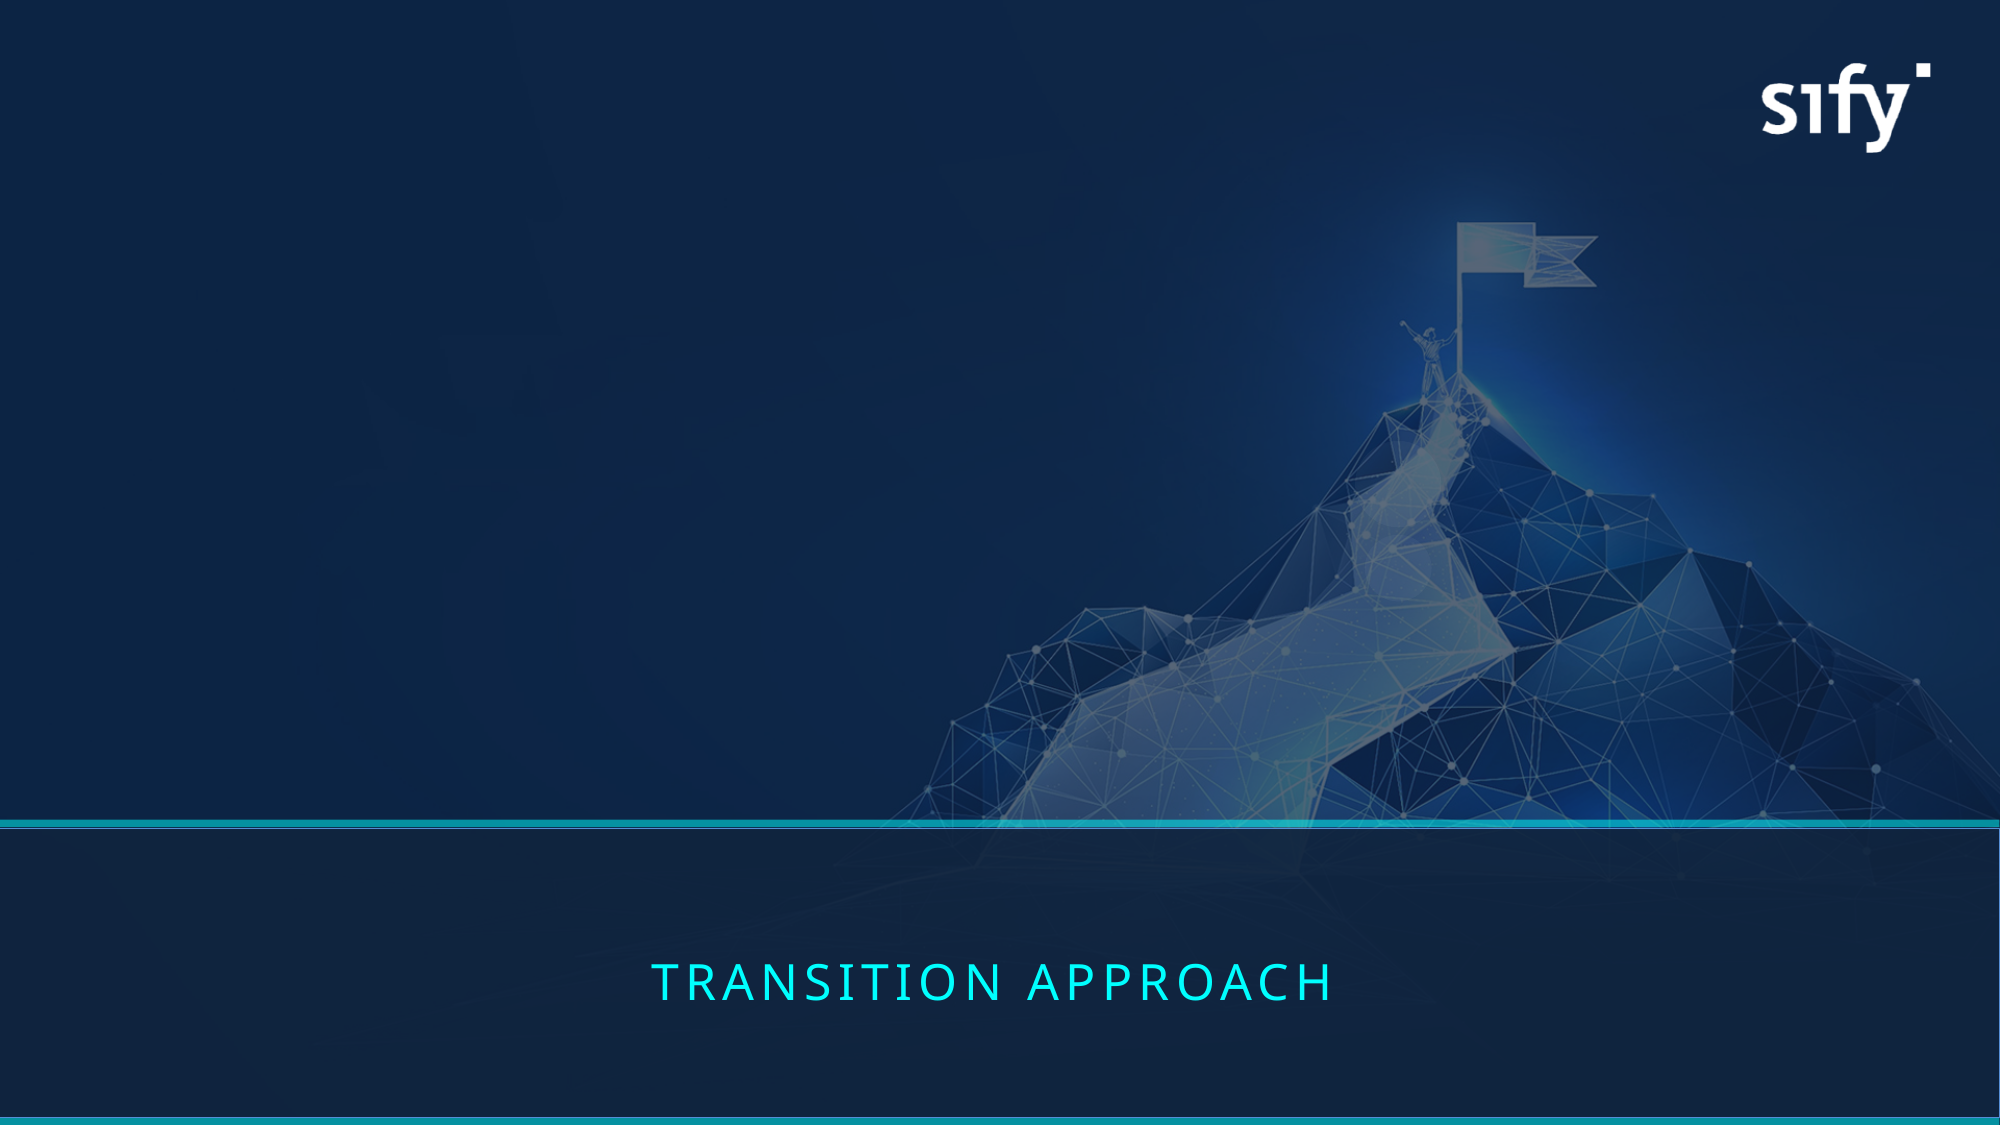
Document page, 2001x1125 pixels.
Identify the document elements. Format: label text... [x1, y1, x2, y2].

list Transition approach [70, 836, 1930, 1110]
